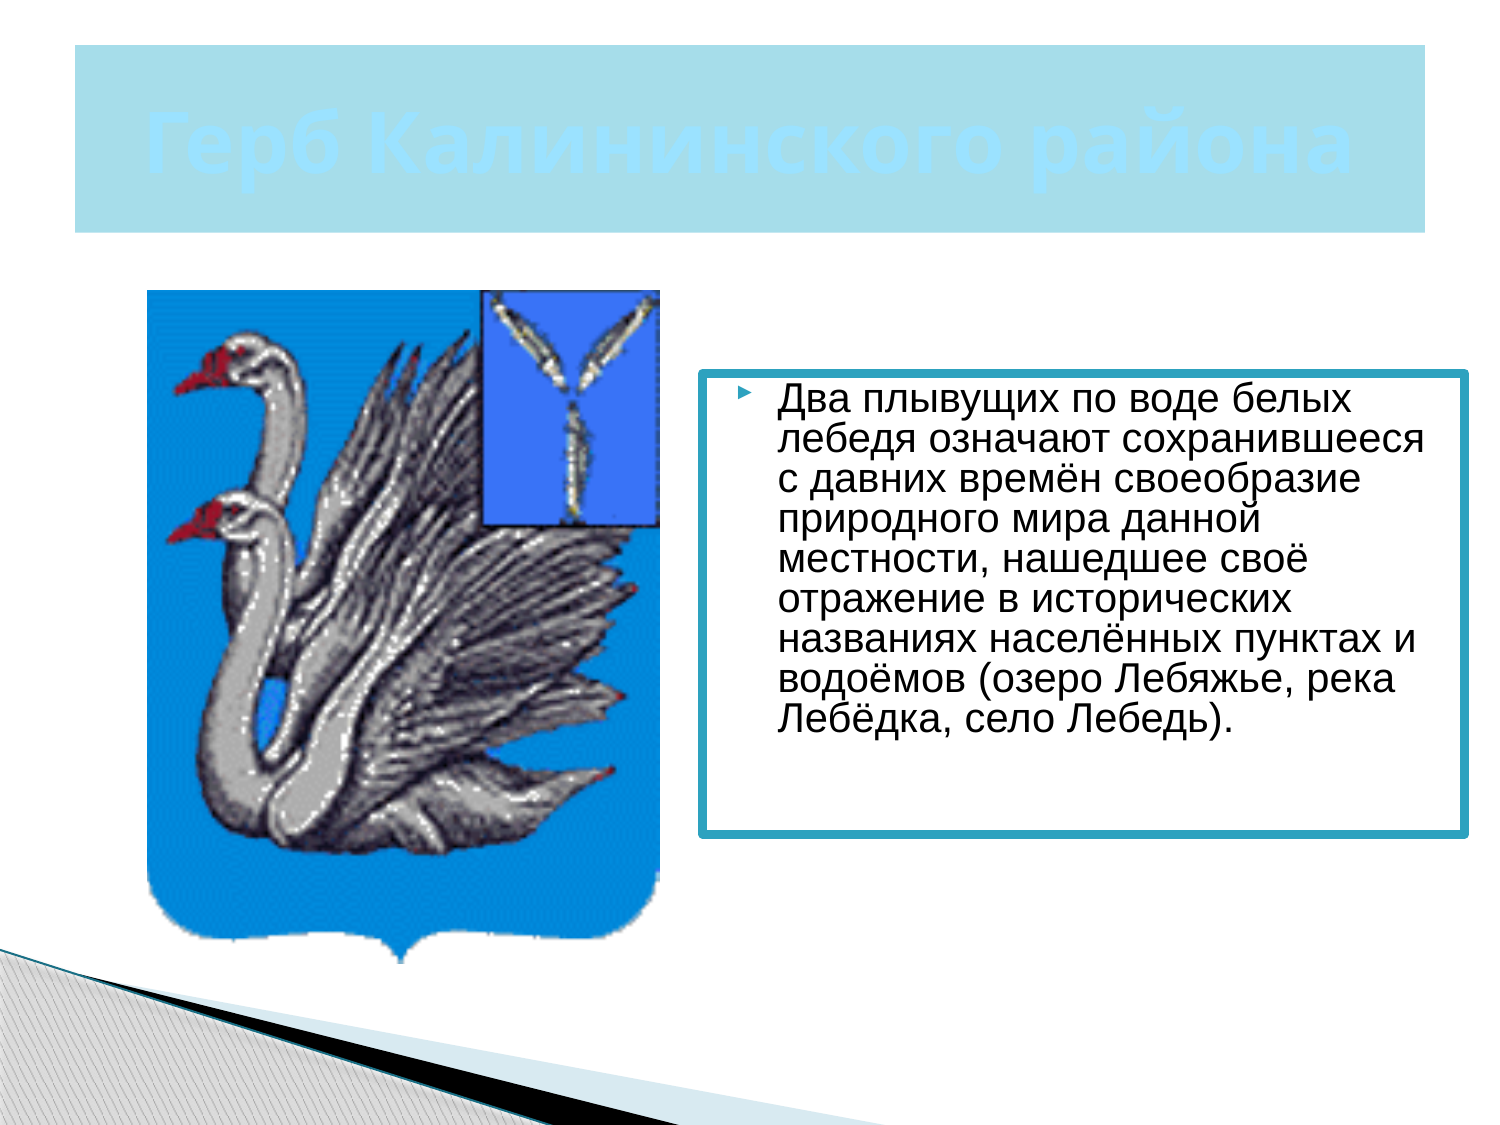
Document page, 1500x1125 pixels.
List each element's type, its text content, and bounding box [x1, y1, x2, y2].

list Два плывущих по воде белых лебедя означают сохранившееся с давних времён своеобразие природного мира данной местности, нашедшее своё отражение в исторических названиях населённых пунктах и водоёмов (озеро Лебяжье, река Лебёдка, село Лебедь). [698, 369, 1469, 839]
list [147, 290, 661, 965]
title Герб Калининского района [75, 45, 1425, 233]
